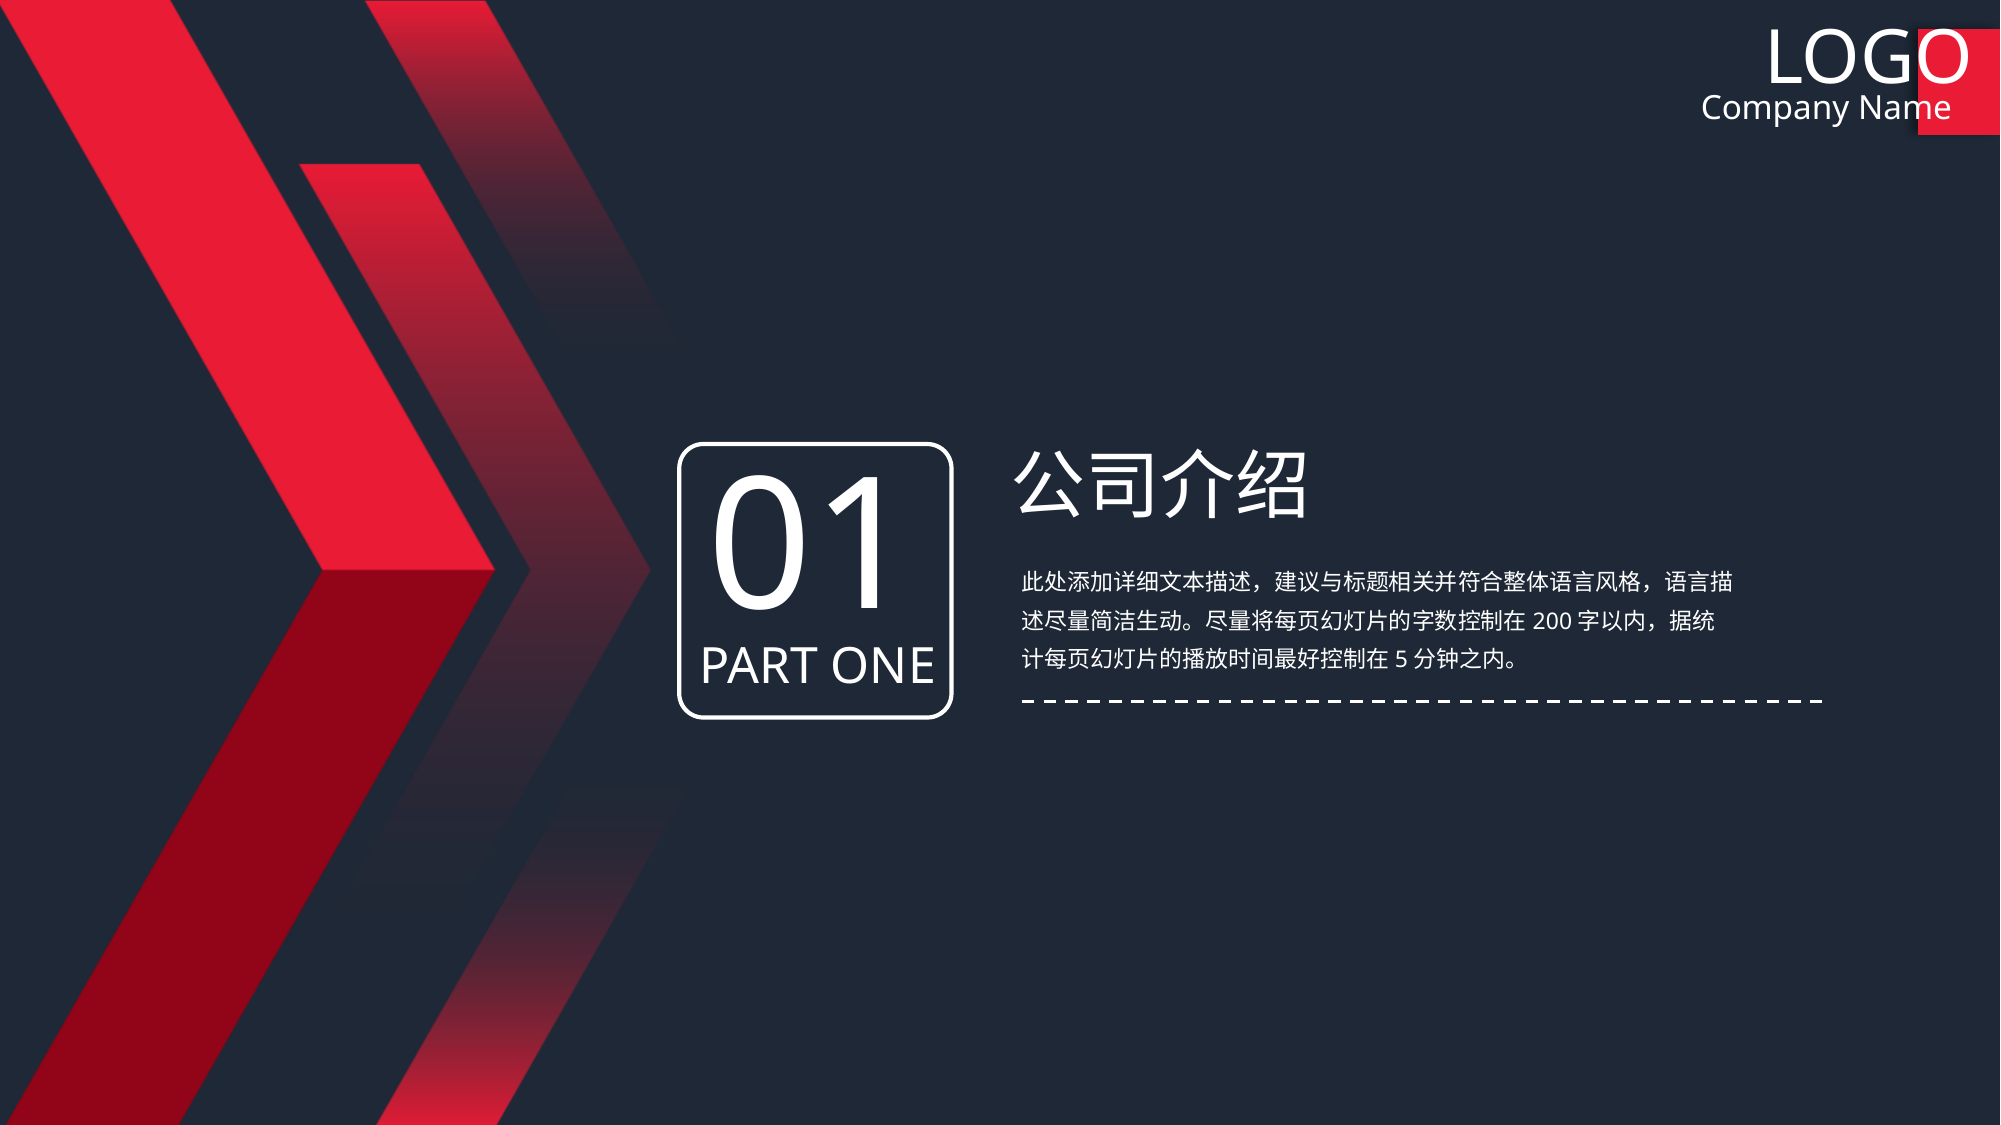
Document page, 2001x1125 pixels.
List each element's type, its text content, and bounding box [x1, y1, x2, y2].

text_box [704, 0, 2000, 1125]
text_box PART ONE [704, 626, 951, 702]
text_box 公司介绍 [995, 430, 1326, 536]
picture [0, 0, 704, 1125]
text_box Company Name [1666, 74, 1968, 139]
text_box [1968, 28, 2000, 136]
text_box 01 [704, 418, 933, 626]
text_box LOGO [1749, 1, 1989, 106]
text_box 此处添加详细文本描述，建议与标题相关并符合整体语言风格，语言描述尽量简洁生动。尽量将每页幻灯片的字数控制在200字以内，据统计每页幻灯片的播放时间最好控制在5分钟之内。 [1006, 549, 1752, 680]
text_box [704, 443, 953, 719]
